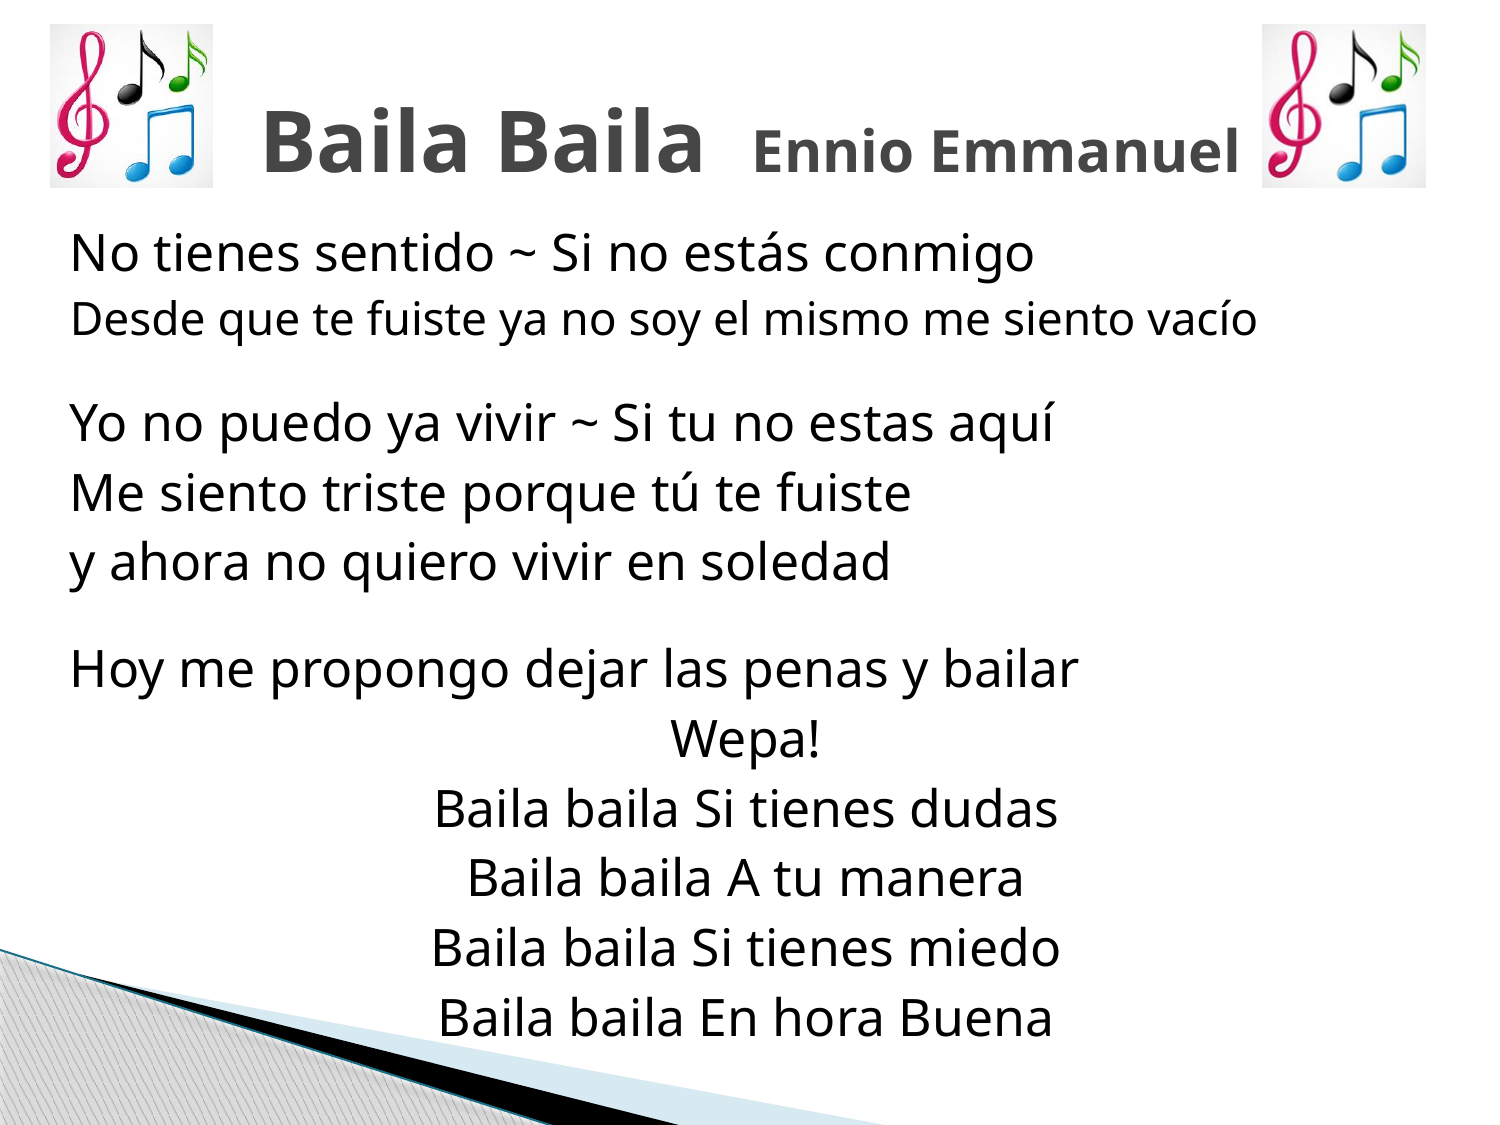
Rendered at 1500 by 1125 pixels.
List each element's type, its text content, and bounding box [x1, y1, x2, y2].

title Baila Baila Ennio Emmanuel [75, 45, 1425, 233]
picture [49, 24, 213, 188]
picture [1262, 24, 1426, 188]
list No tienes sentido ~ Si no estás conmigo Desde que te fuiste ya no soy el mismo me siento vacío Yo no puedo ya vivir ~ Si tu no estas aquí Me siento triste porque tú te fuiste y ahora no quiero vivir en soledad Hoy me propongo dejar las penas y bailar Wepa! Baila baila Si tienes dudas Baila baila A tu manera Baila baila Si tienes miedo Baila baila En hora Buena [37, 212, 1438, 1063]
